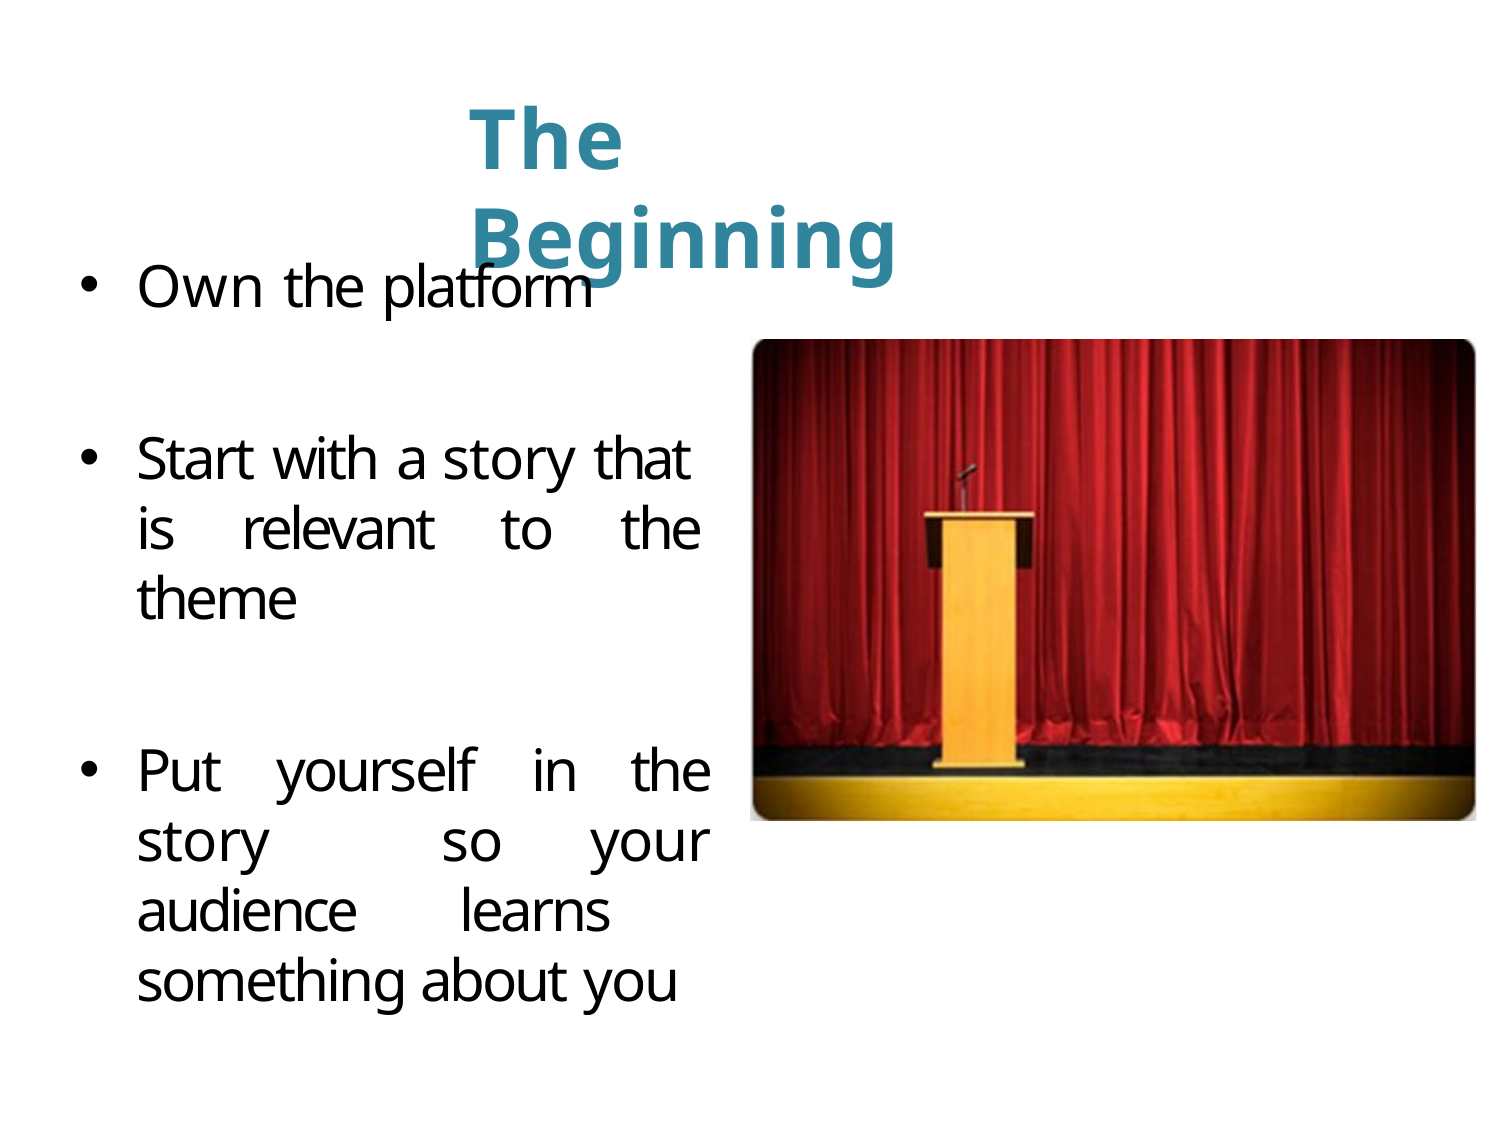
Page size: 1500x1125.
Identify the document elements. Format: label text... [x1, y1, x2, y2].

title The Beginning [466, 83, 1034, 286]
text_box Own the platform Start with a story that is relevant to the theme Put yourself in the story so your audience learns something about you [77, 246, 711, 1014]
text_box [750, 339, 1477, 821]
